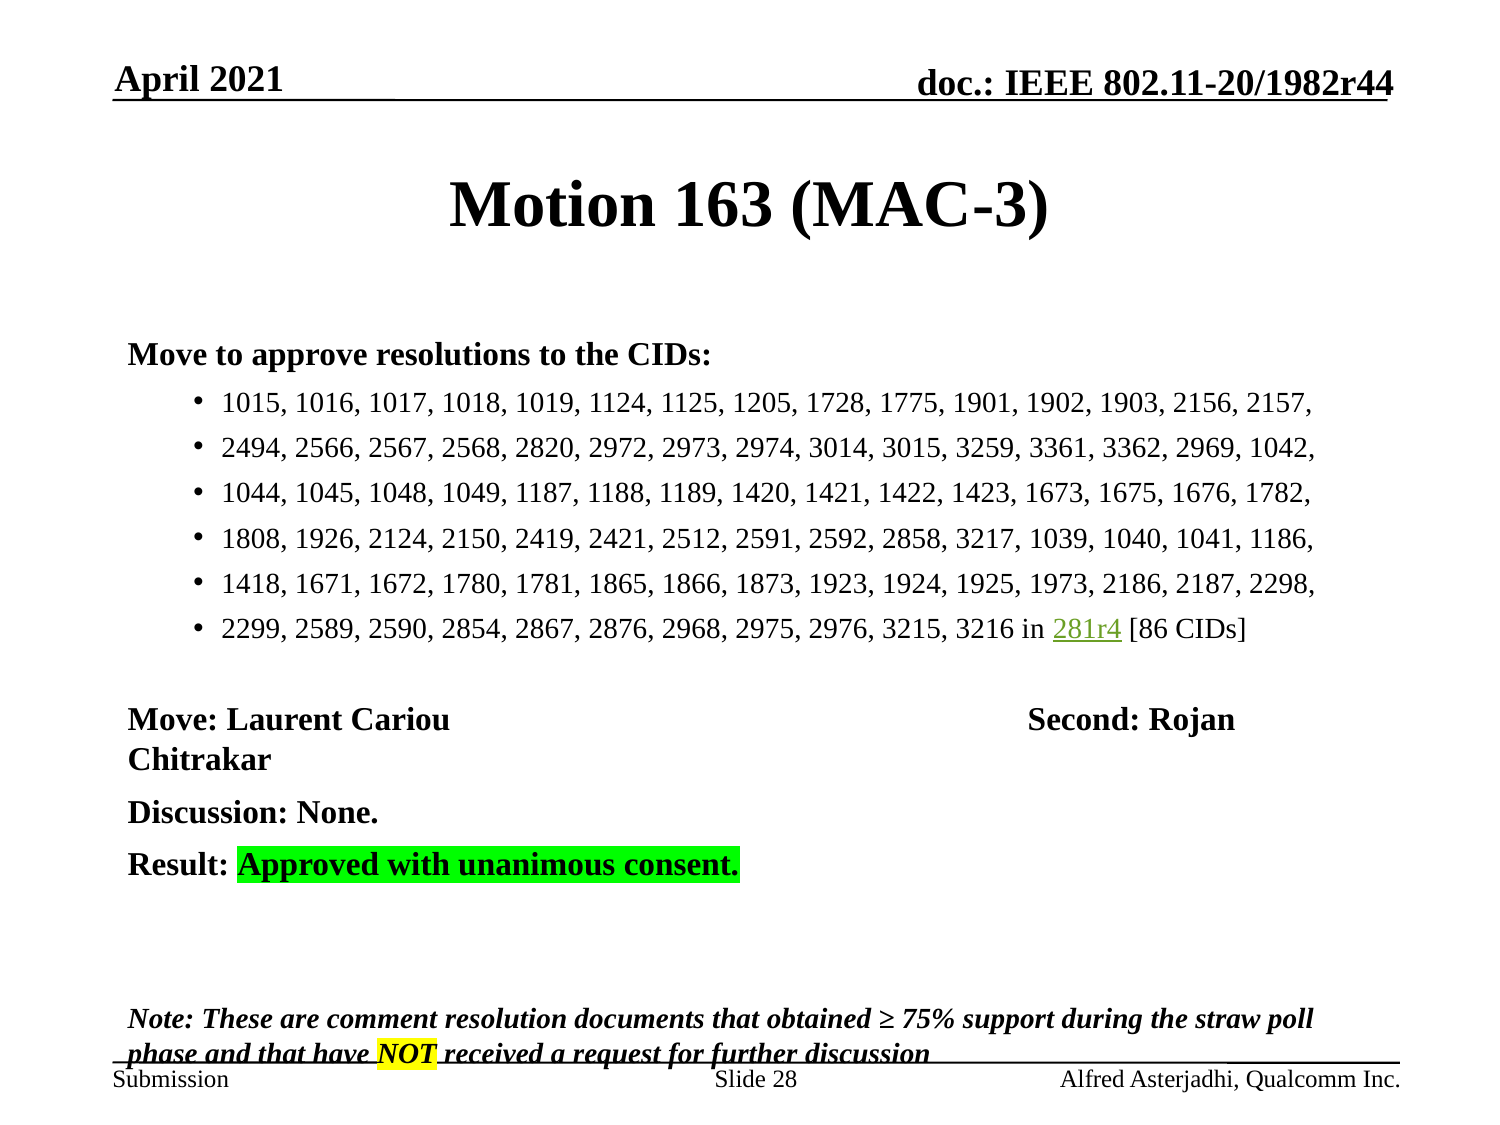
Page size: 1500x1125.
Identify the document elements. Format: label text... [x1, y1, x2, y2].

list Move to approve resolutions to the CIDs: 1015, 1016, 1017, 1018, 1019, 1124, 1125, 1205, 1728, 1775, 1901, 1902, 1903, 2156, 2157, 2494, 2566, 2567, 2568, 2820, 2972, 2973, 2974, 3014, 3015, 3259, 3361, 3362, 2969, 1042, 1044, 1045, 1048, 1049, 1187, 1188, 1189, 1420, 1421, 1422, 1423, 1673, 1675, 1676, 1782, 1808, 1926, 2124, 2150, 2419, 2421, 2512, 2591, 2592, 2858, 3217, 1039, 1040, 1041, 1186, 1418, 1671, 1672, 1780, 1781, 1865, 1866, 1873, 1923, 1924, 1925, 1973, 2186, 2187, 2298, 2299, 2589, 2590, 2854, 2867, 2876, 2968, 2975, 2976, 3215, 3216 in 281r4 [86 CIDs] Move: Laurent Cariou Second: Rojan Chitrakar Discussion: None. Result: Approved with unanimous consent. Note: These are comment resolution documents that obtained ≥ 75% support during the straw poll phase and that have NOT received a request for further discussion [112, 324, 1388, 1063]
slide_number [114, 54, 423, 100]
slide_number Slide 28 [712, 1061, 800, 1123]
footer Alfred Asterjadhi, Qualcomm Inc. [878, 1061, 1402, 1093]
title Motion 163 (MAC-3) [112, 112, 1388, 288]
